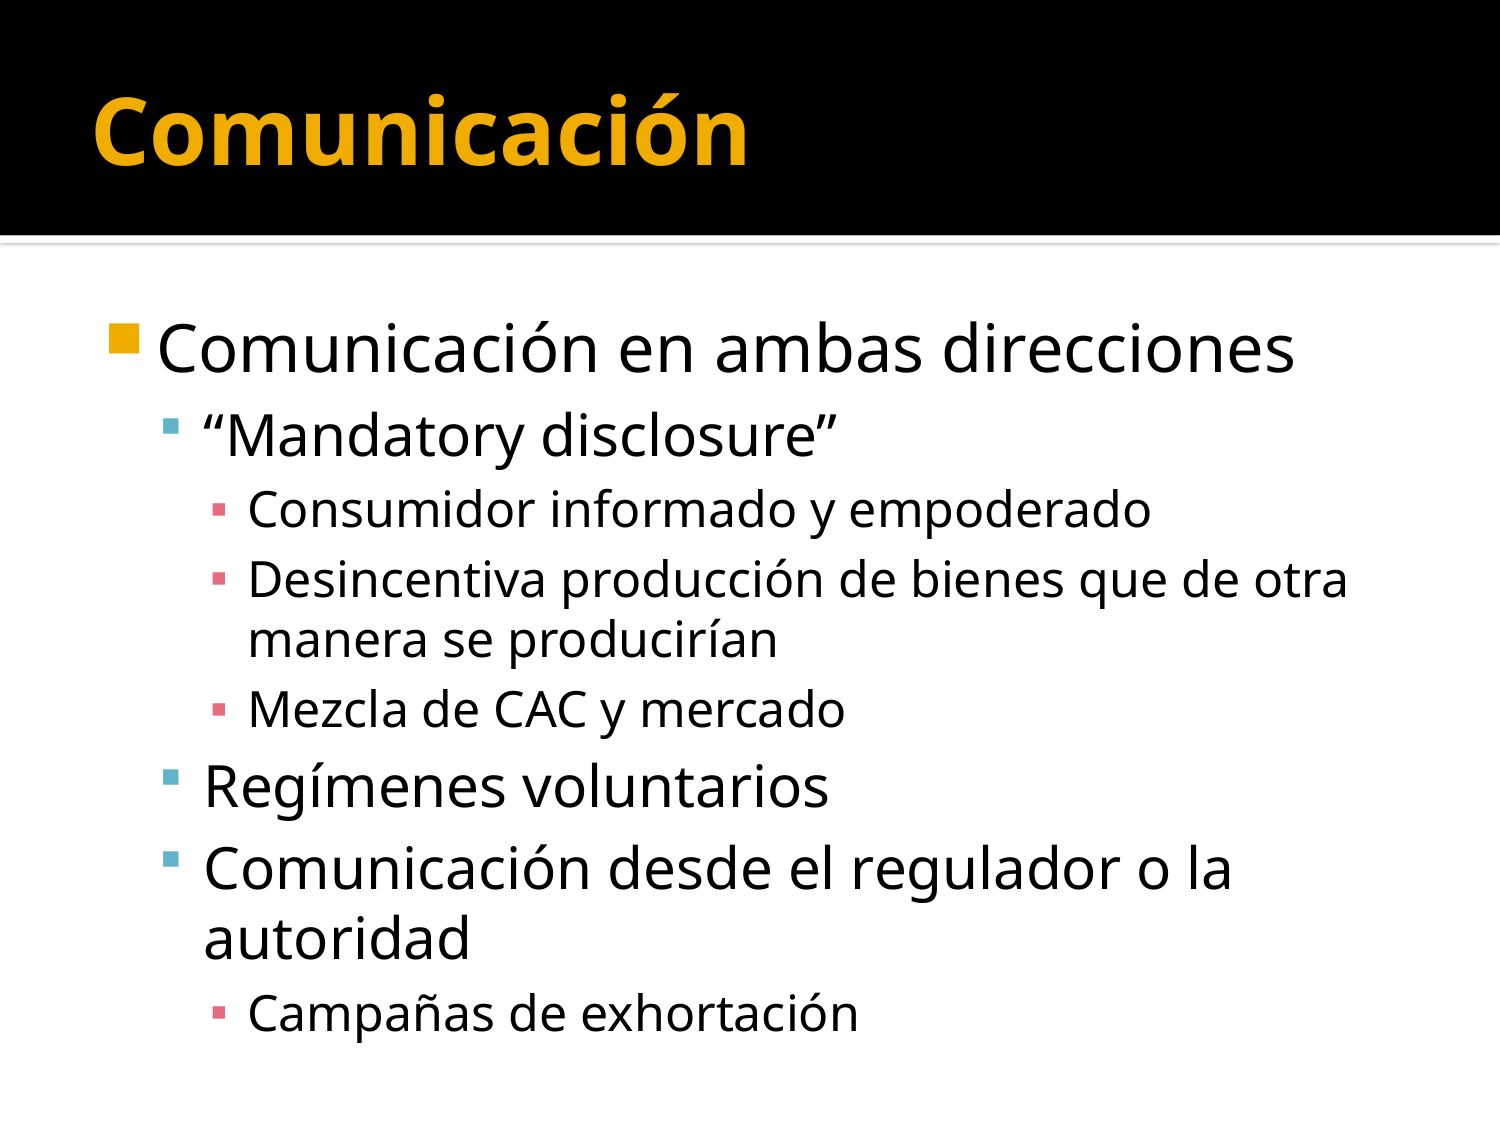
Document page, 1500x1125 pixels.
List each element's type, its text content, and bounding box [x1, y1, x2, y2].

title Comunicación [75, 25, 1425, 231]
list Comunicación en ambas direcciones “Mandatory disclosure” Consumidor informado y empoderado Desincentiva producción de bienes que de otra manera se producirían Mezcla de CAC y mercado Regímenes voluntarios Comunicación desde el regulador o la autoridad Campañas de exhortación [75, 291, 1425, 1050]
